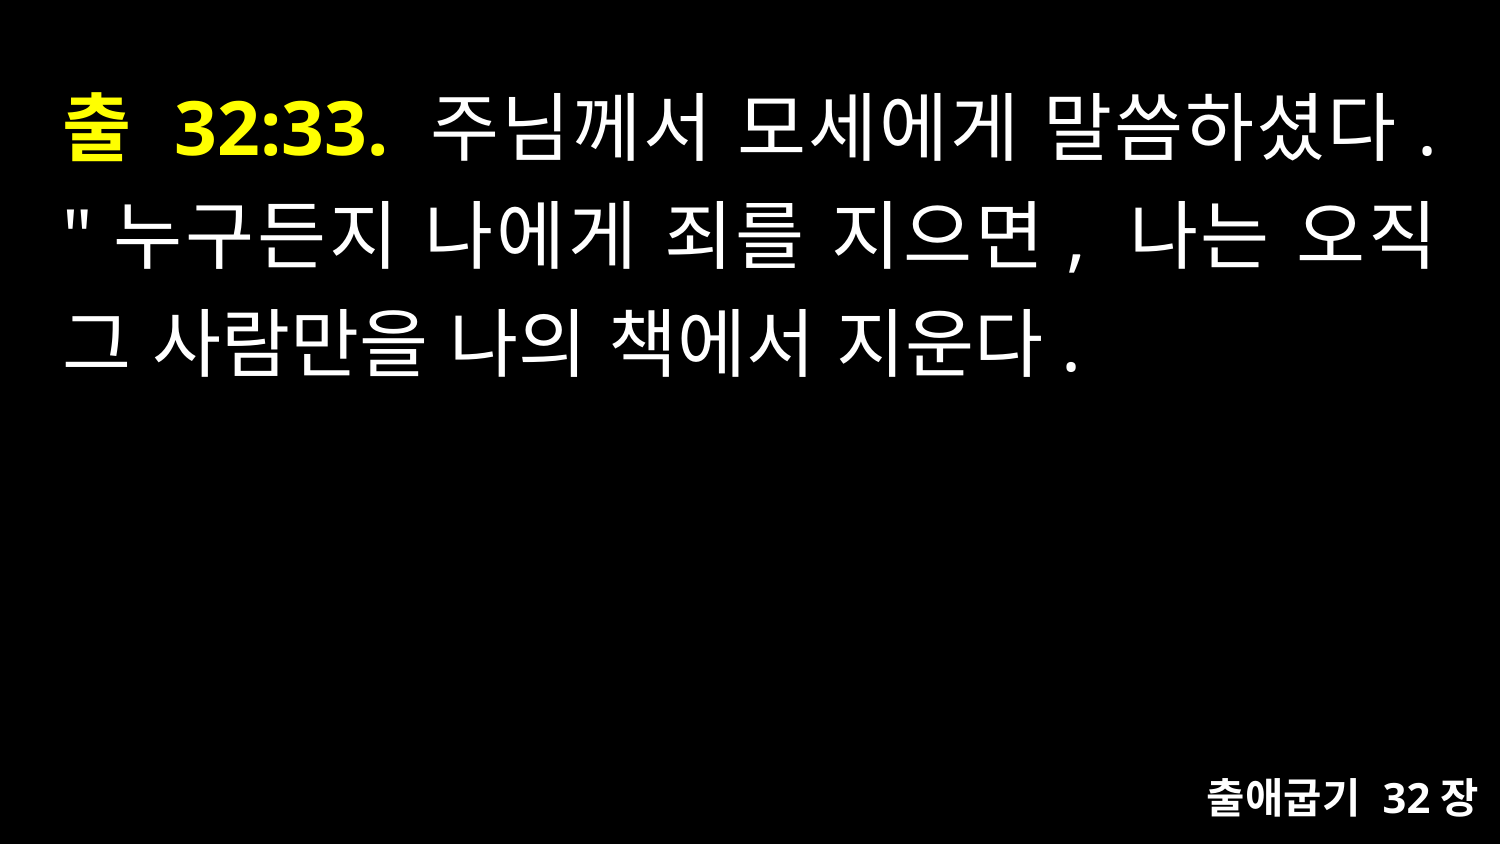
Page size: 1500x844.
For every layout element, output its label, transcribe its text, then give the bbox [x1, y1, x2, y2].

subtitle 출애굽기 32장 [916, 770, 1500, 844]
title 출 32:33. 주님께서 모세에게 말씀하셨다. "누구든지 나에게 죄를 지으면, 나는 오직 그 사람만을 나의 책에서 지운다. [0, 0, 1500, 844]
